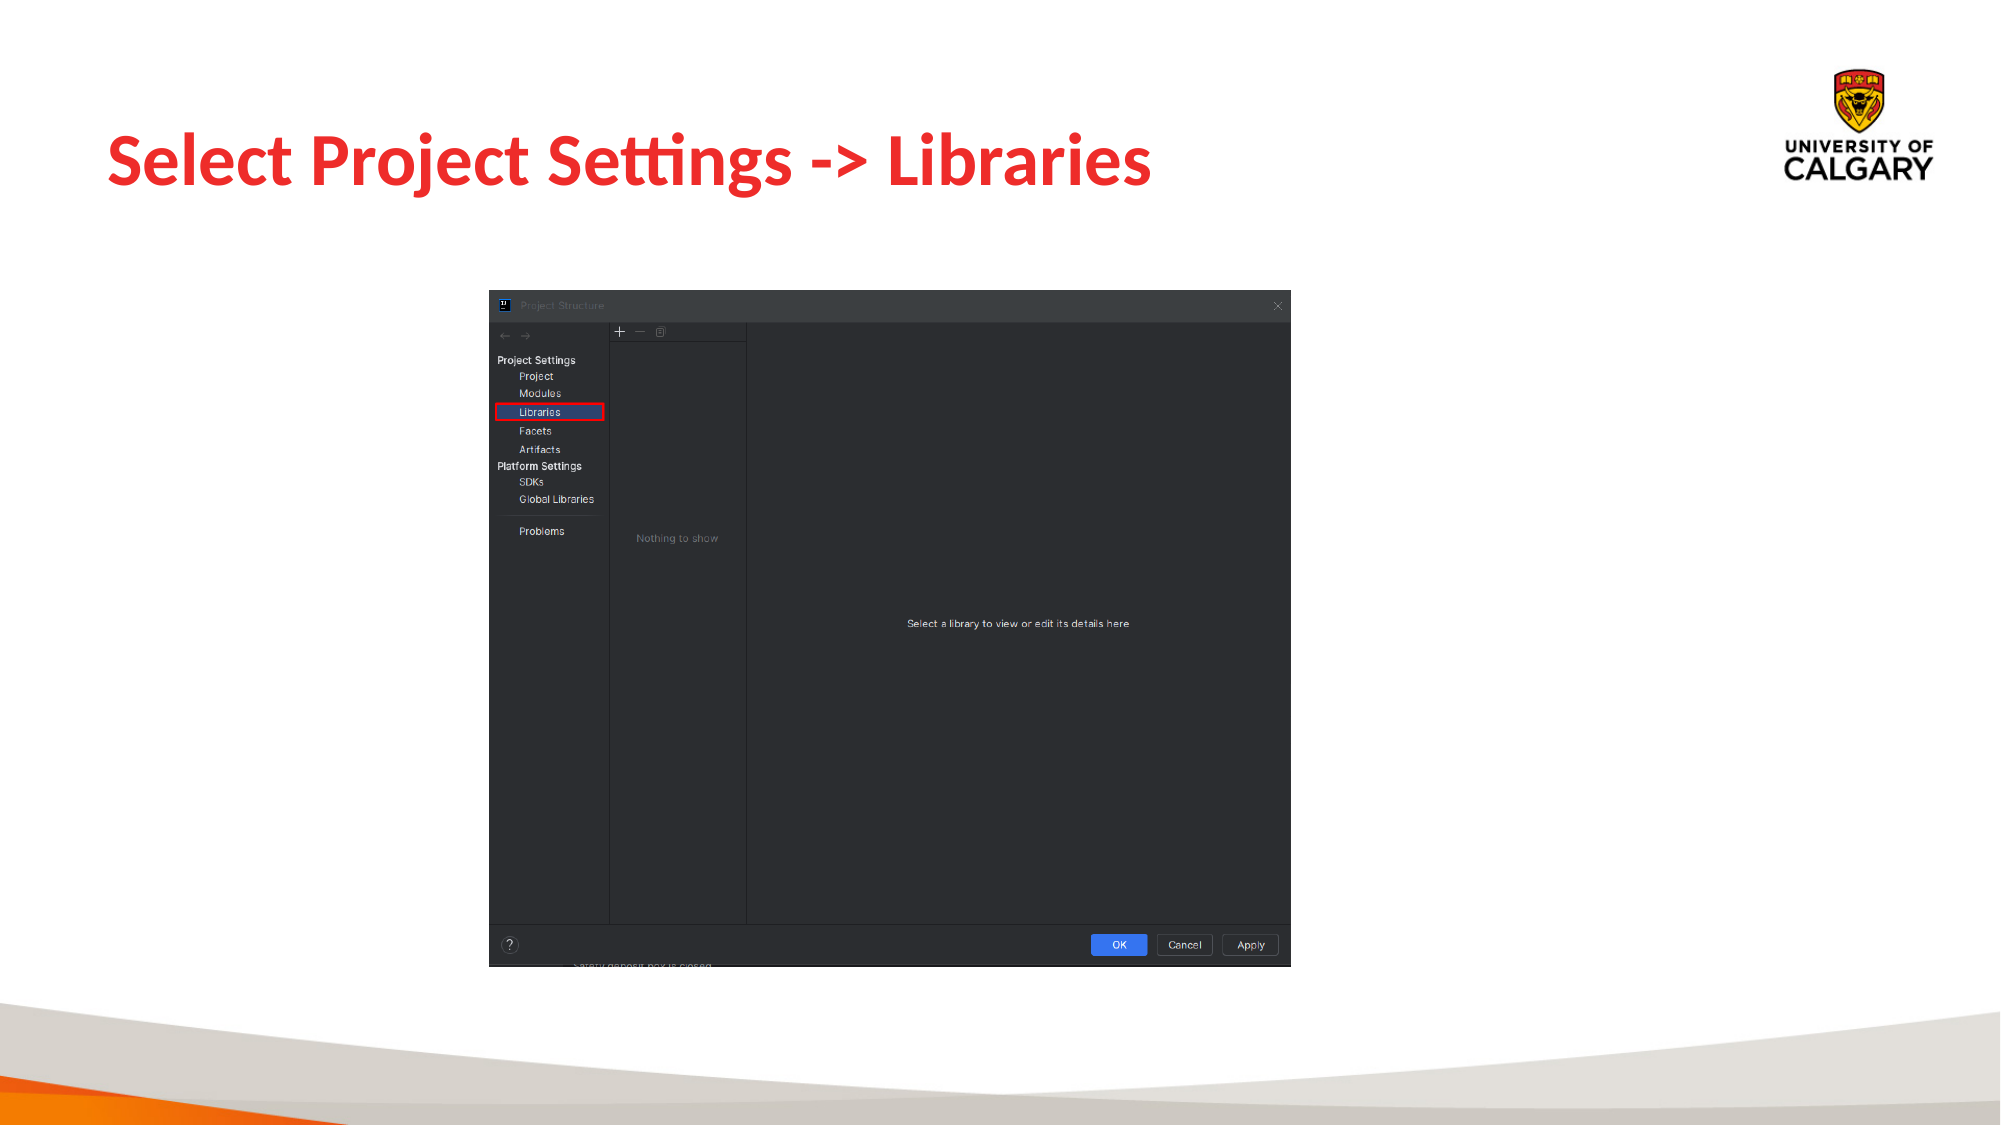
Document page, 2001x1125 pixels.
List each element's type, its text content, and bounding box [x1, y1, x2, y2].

title Select Project Settings -> Libraries [92, 76, 1688, 246]
picture [0, 0, 2001, 1125]
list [489, 290, 1291, 967]
